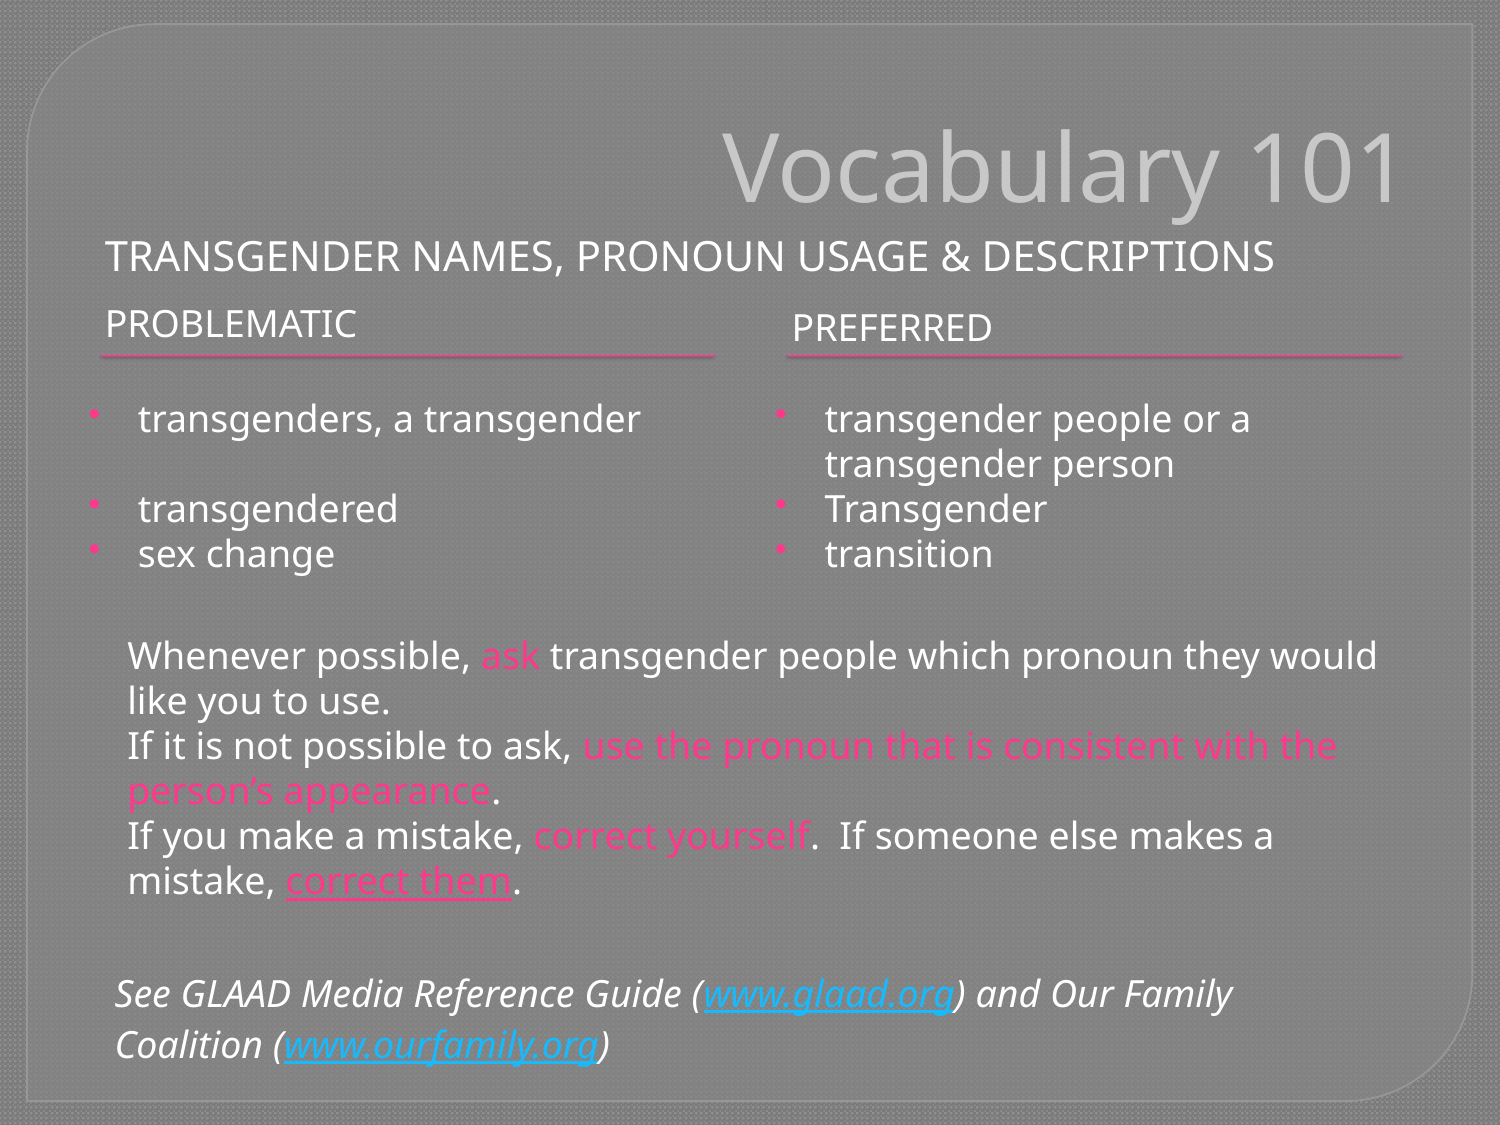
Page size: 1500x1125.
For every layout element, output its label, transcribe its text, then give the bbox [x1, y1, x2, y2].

text_box Whenever possible, ask transgender people which pronoun they would like you to use. If it is not possible to ask, use the pronoun that is consistent with the person’s appearance. If you make a mistake, correct yourself. If someone else makes a mistake, correct them. [112, 624, 1425, 955]
list Transgender Names, Pronoun Usage & Descriptions Problematic [75, 174, 1350, 357]
text_box See GLAAD Media Reference Guide (www.glaad.org) and Our Family Coalition (www.ourfamily.org) [99, 962, 1288, 1080]
title Vocabulary 101 [75, 41, 1425, 229]
list transgenders, a transgender transgendered sex change [75, 387, 713, 725]
list Preferred [761, 251, 1425, 357]
list transgender people or a transgender person Transgender transition [761, 387, 1425, 624]
